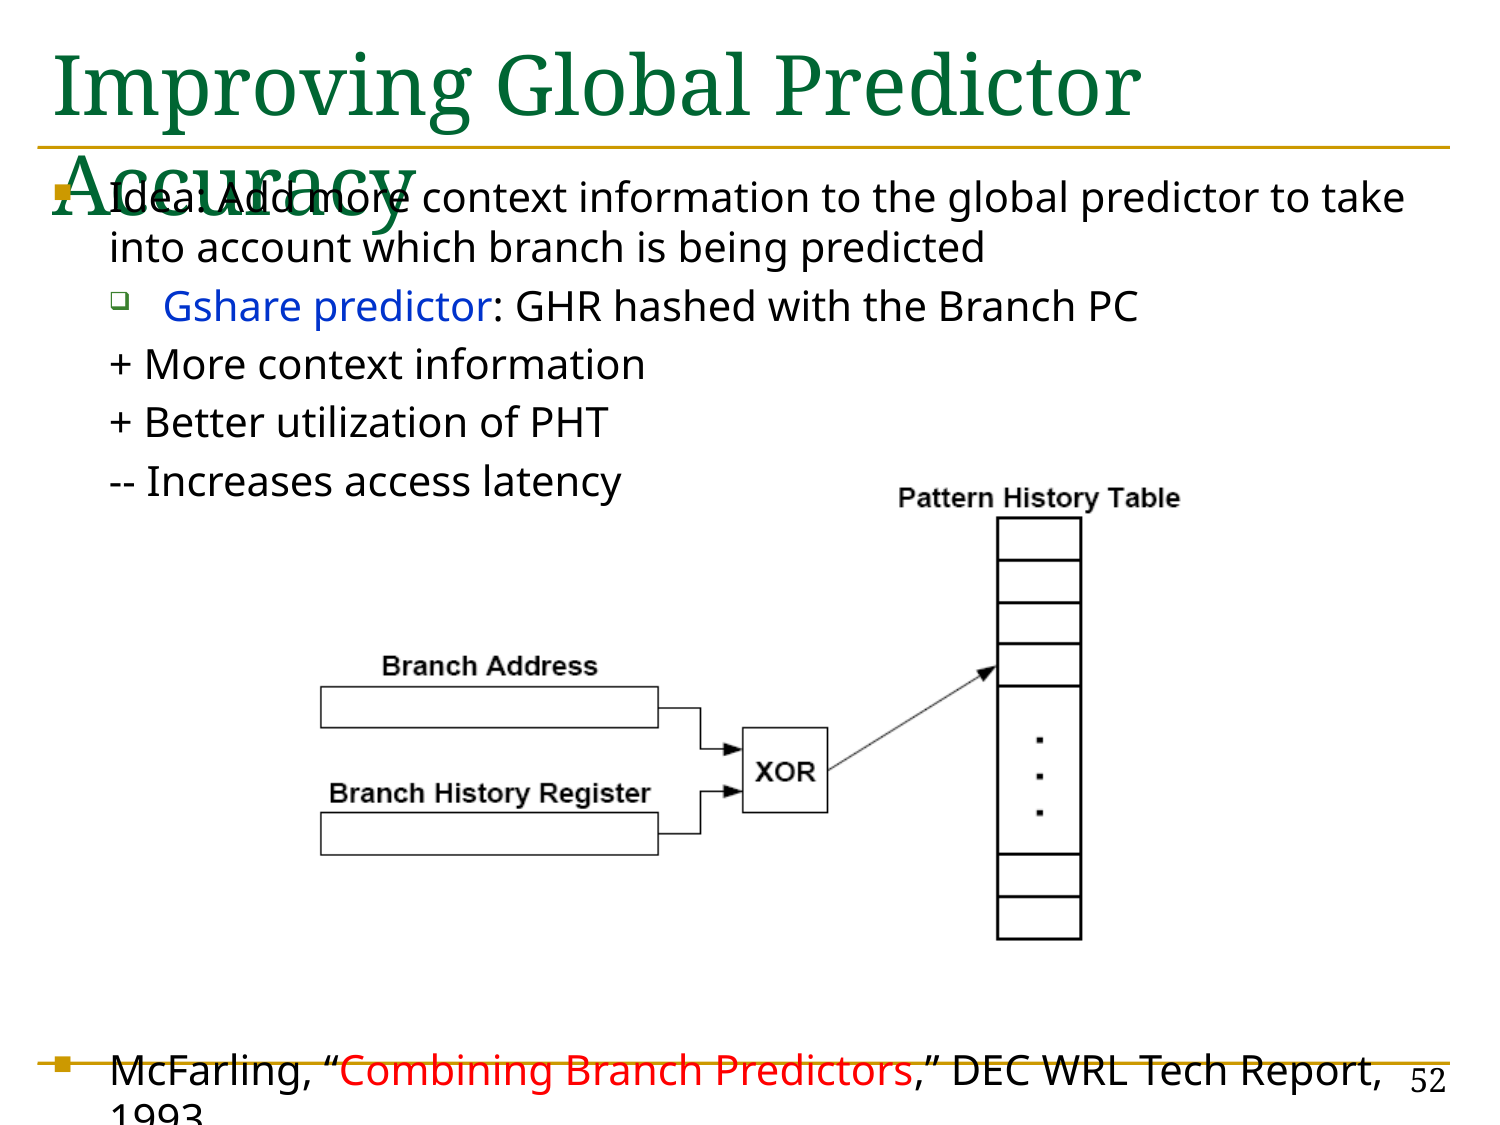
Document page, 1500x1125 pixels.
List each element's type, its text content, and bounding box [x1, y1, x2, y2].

title Improving Global Predictor Accuracy [37, 24, 1450, 163]
slide_number 52 [1111, 1036, 1462, 1112]
list Idea: Add more context information to the global predictor to take into account which branch is being predicted Gshare predictor: GHR hashed with the Branch PC + More context information + Better utilization of PHT -- Increases access latency McFarling, “Combining Branch Predictors,” DEC WRL Tech Report, 1993. [37, 163, 1500, 1016]
picture [269, 453, 1199, 959]
